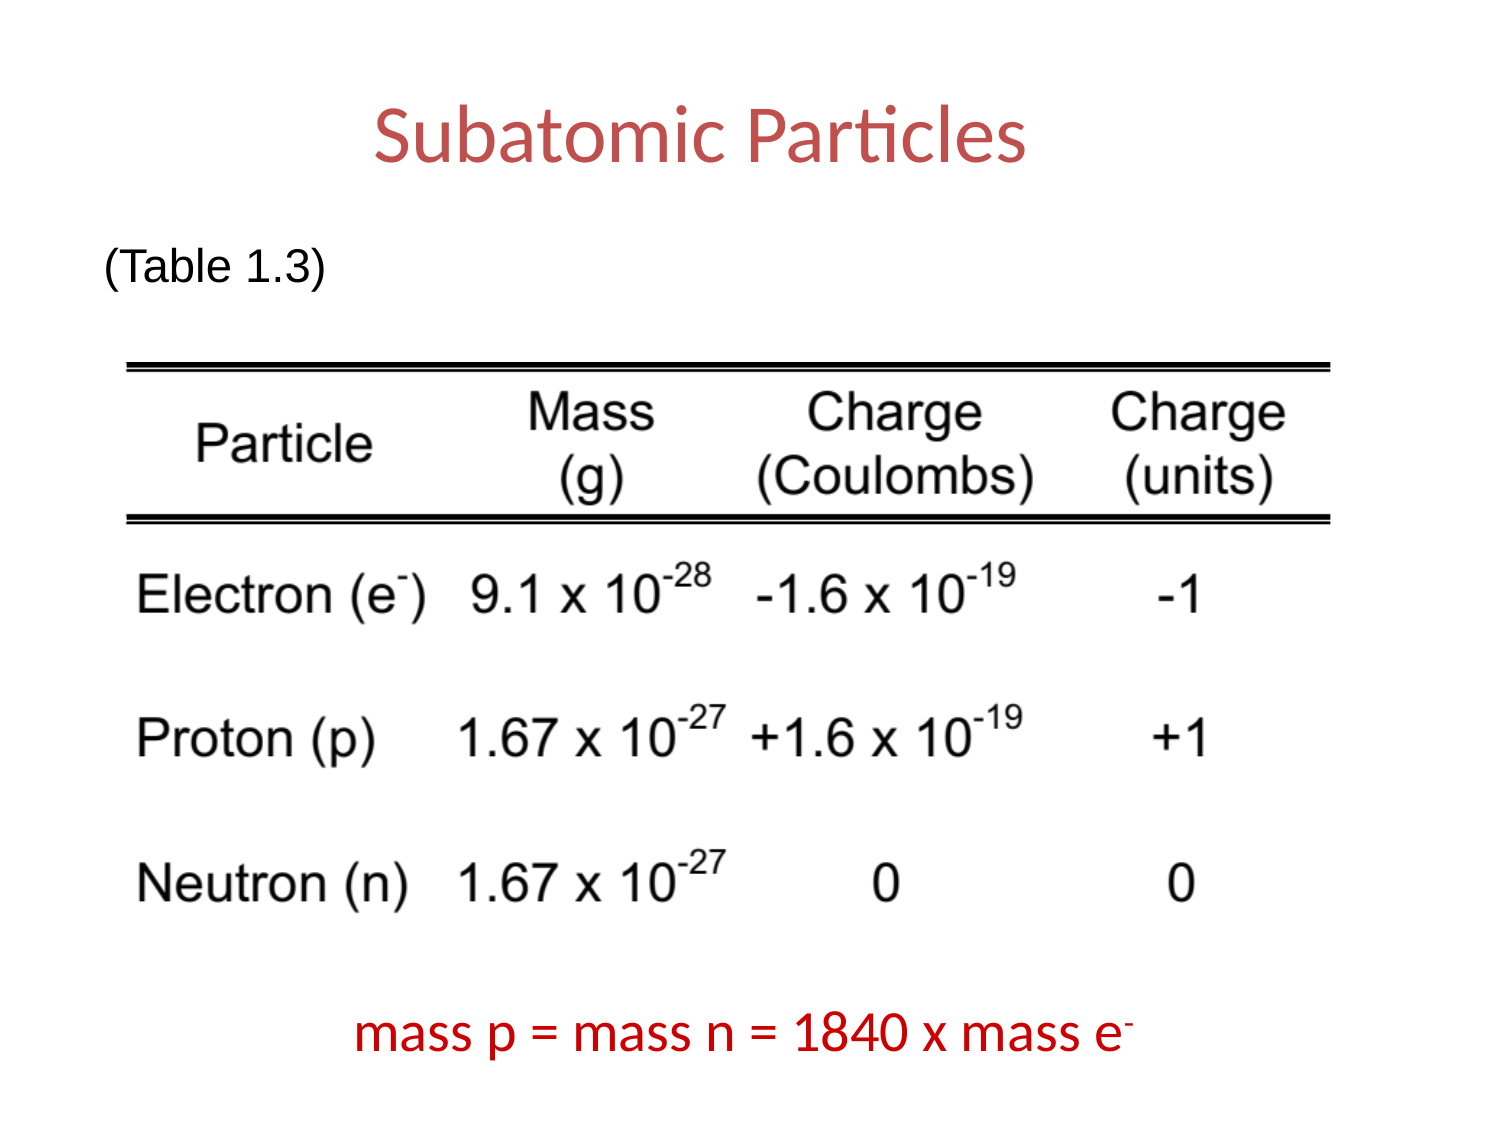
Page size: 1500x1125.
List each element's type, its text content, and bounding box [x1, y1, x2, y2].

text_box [110, 362, 1331, 975]
title Subatomic Particles (Table 1.3) [88, 72, 1401, 300]
text_box mass p = mass n = 1840 x mass e- [212, 985, 1275, 1071]
